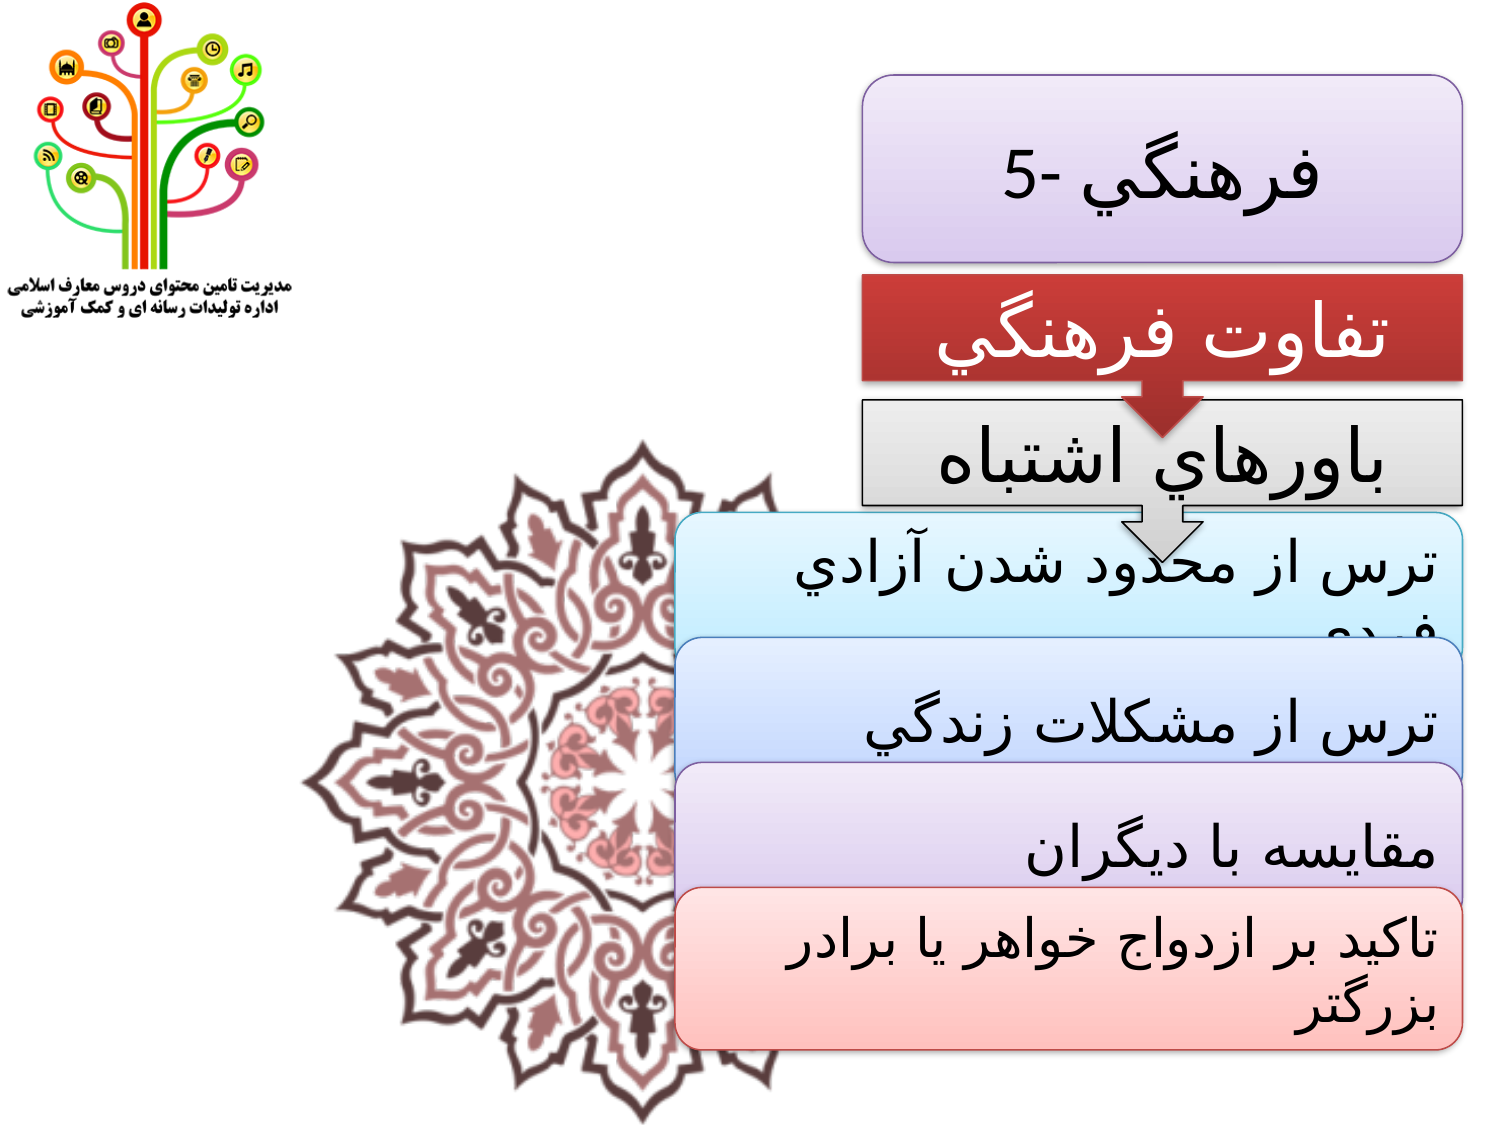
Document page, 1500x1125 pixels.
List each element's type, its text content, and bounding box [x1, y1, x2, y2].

text_box ترس از محدود شدن آزادي فردي [1004, 514, 1464, 653]
text_box ترس از مشكلات زندگي [1004, 636, 1464, 778]
text_box مقايسه با ديگران [1004, 761, 1464, 903]
text_box باورهاي اشتباه [861, 399, 1464, 563]
text_box تاكيد بر ازدواج خواهر یا برادر بزرگتر [1004, 886, 1464, 1051]
text_box 5- فرهنگي [861, 74, 1464, 264]
picture [287, 429, 1001, 1125]
picture [0, 0, 301, 326]
text_box تفاوت فرهنگي [861, 274, 1464, 439]
